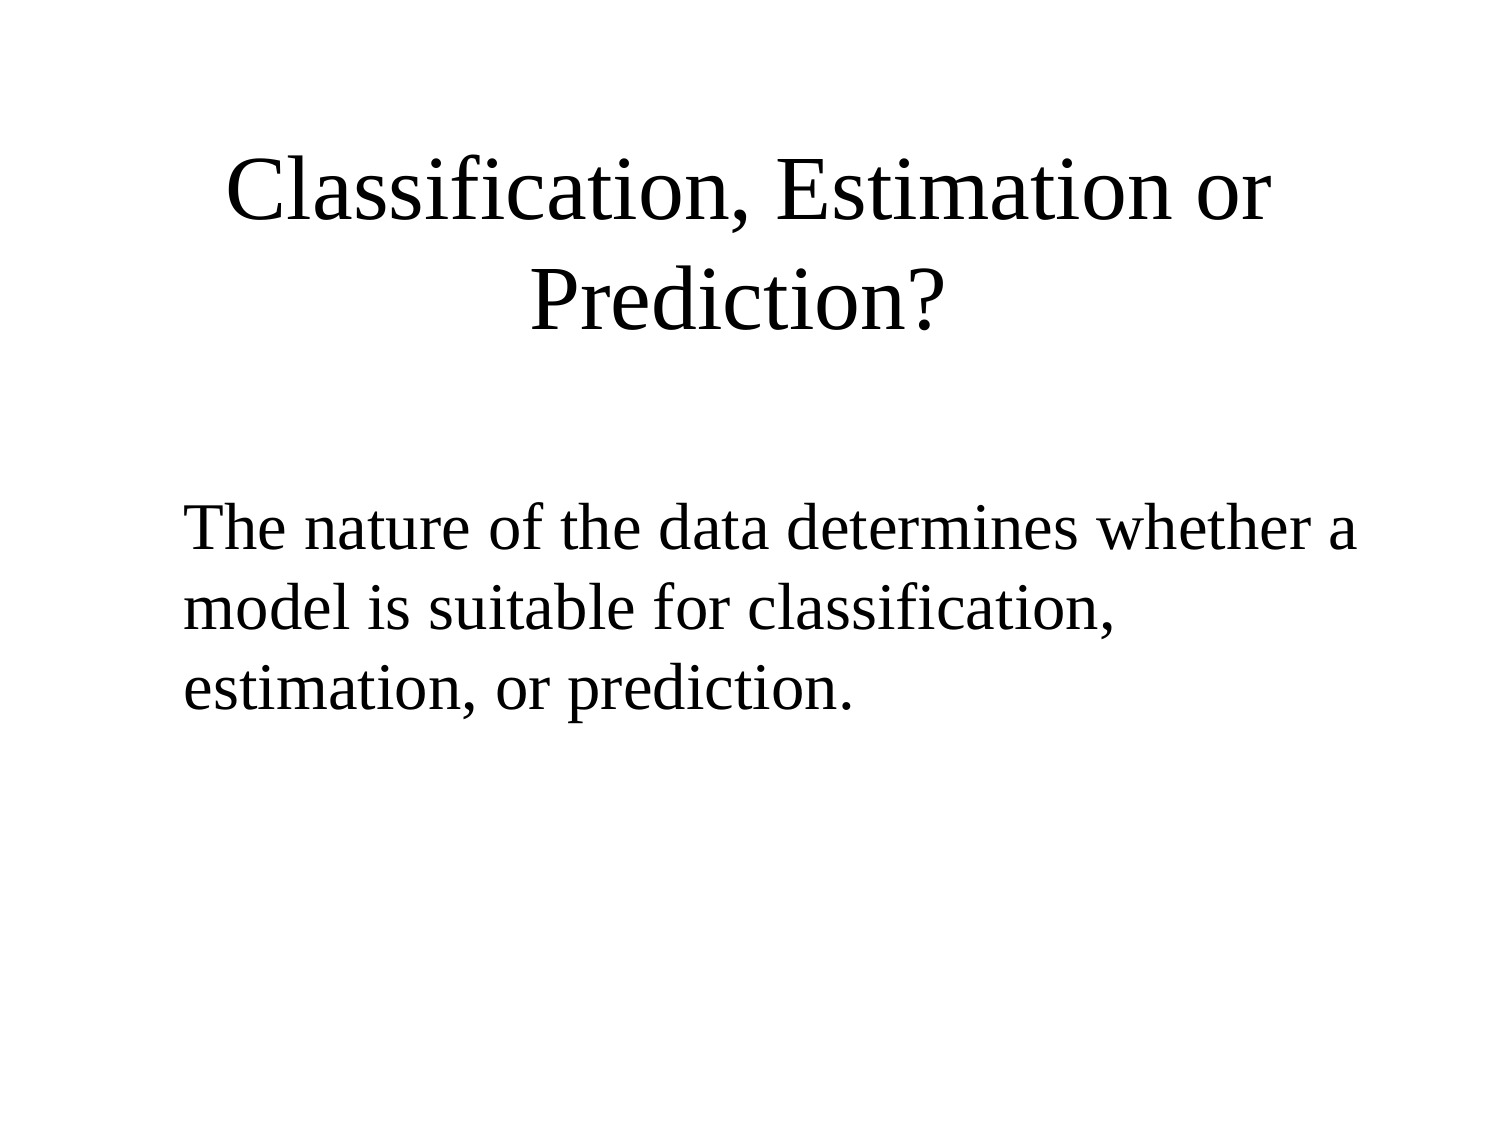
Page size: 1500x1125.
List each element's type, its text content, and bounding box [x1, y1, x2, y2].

title Classification, Estimation or Prediction? [112, 99, 1388, 375]
list The nature of the data determines whether a model is suitable for classification, estimation, or prediction. [112, 474, 1388, 850]
